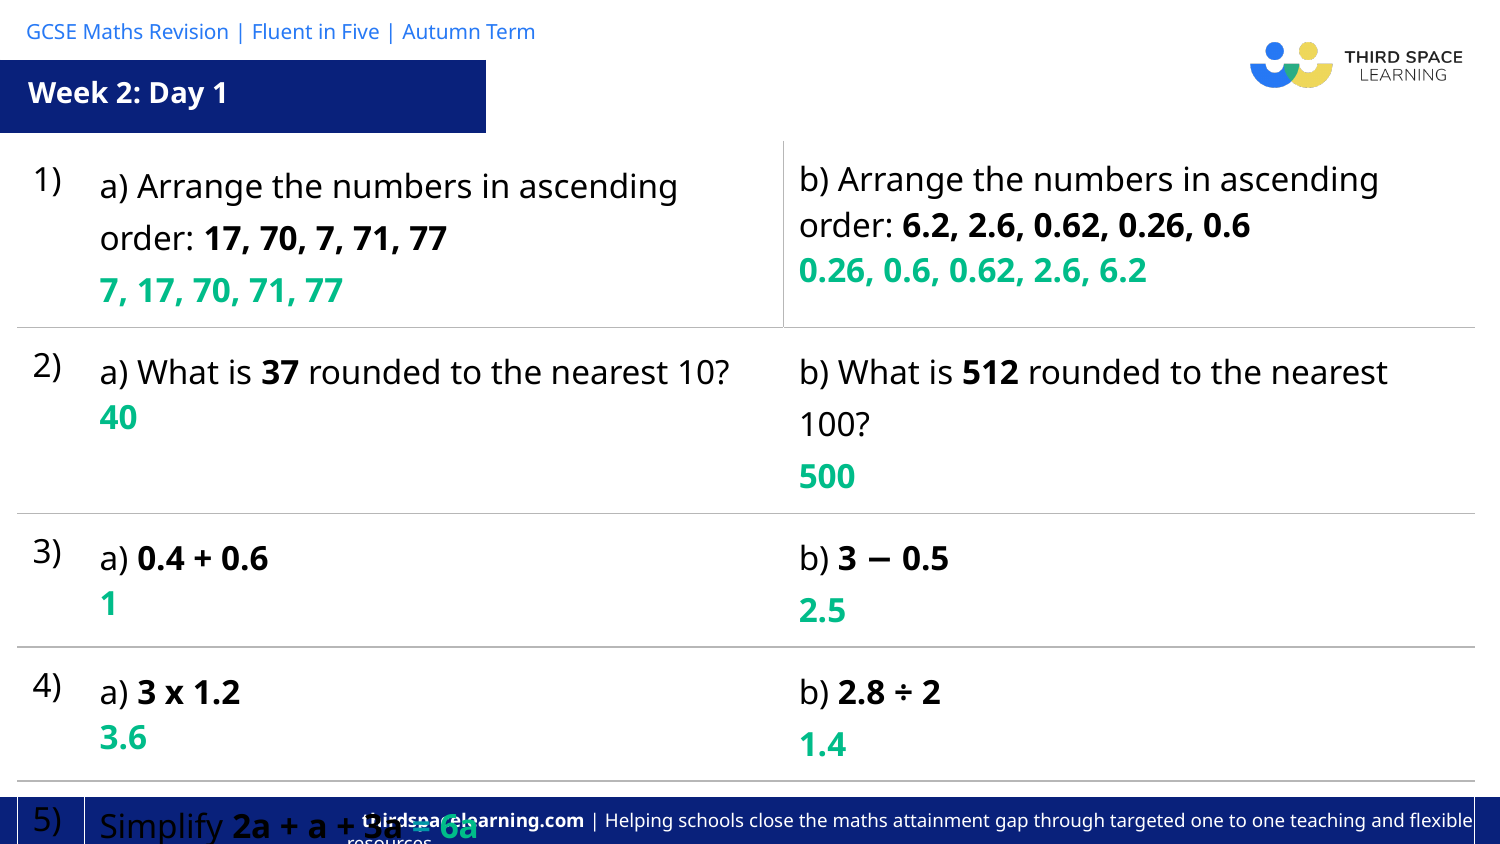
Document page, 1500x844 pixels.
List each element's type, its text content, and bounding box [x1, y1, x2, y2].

table_header 1) [18, 142, 84, 327]
text_box Week 2: Day 1 [13, 59, 383, 125]
table_cell 5) [18, 782, 84, 844]
table_cell 2) [18, 328, 84, 513]
table_cell b) 3 − 0.5 2.5 [784, 514, 1474, 646]
picture [1250, 33, 1465, 99]
table_cell Simplify 2a + a + 3a = 6a [85, 782, 1474, 844]
table_header b) Arrange the numbers in ascending order: 6.2, 2.6, 0.62, 0.26, 0.6 0.26, 0.6, 0.62, 2.6, 6.2 [784, 142, 1474, 327]
table_header a) Arrange the numbers in ascending order: 17, 70, 7, 71, 77 7, 17, 70, 71, 77 [85, 142, 783, 327]
table_cell a) What is 37 rounded to the nearest 10? 40 [85, 328, 783, 513]
table_cell a) 0.4 + 0.6 1 [85, 514, 783, 646]
table_cell 4) [18, 648, 84, 780]
table_cell a) 3 x 1.2 3.6 [85, 648, 783, 780]
table_cell b) 2.8 ÷ 2 1.4 [784, 648, 1474, 780]
table_cell b) What is 512 rounded to the nearest 100? 500 [784, 328, 1474, 513]
table_cell 3) [18, 514, 84, 646]
